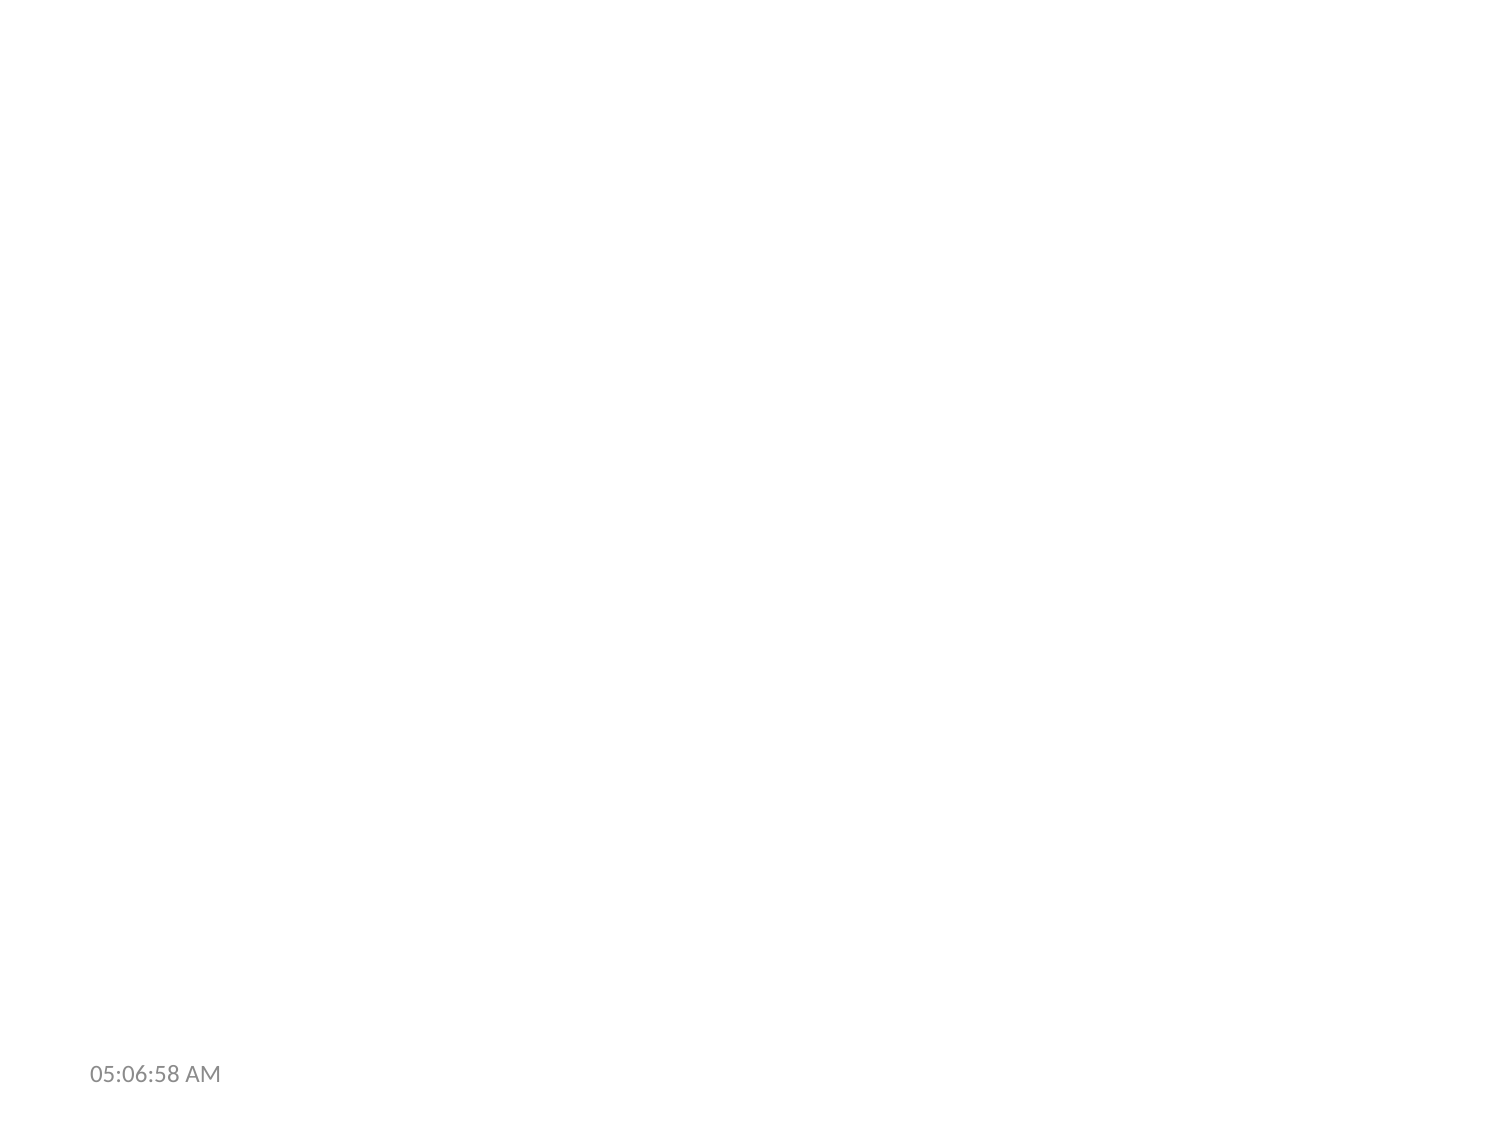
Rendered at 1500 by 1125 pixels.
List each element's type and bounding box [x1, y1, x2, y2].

slide_number [75, 1042, 425, 1103]
